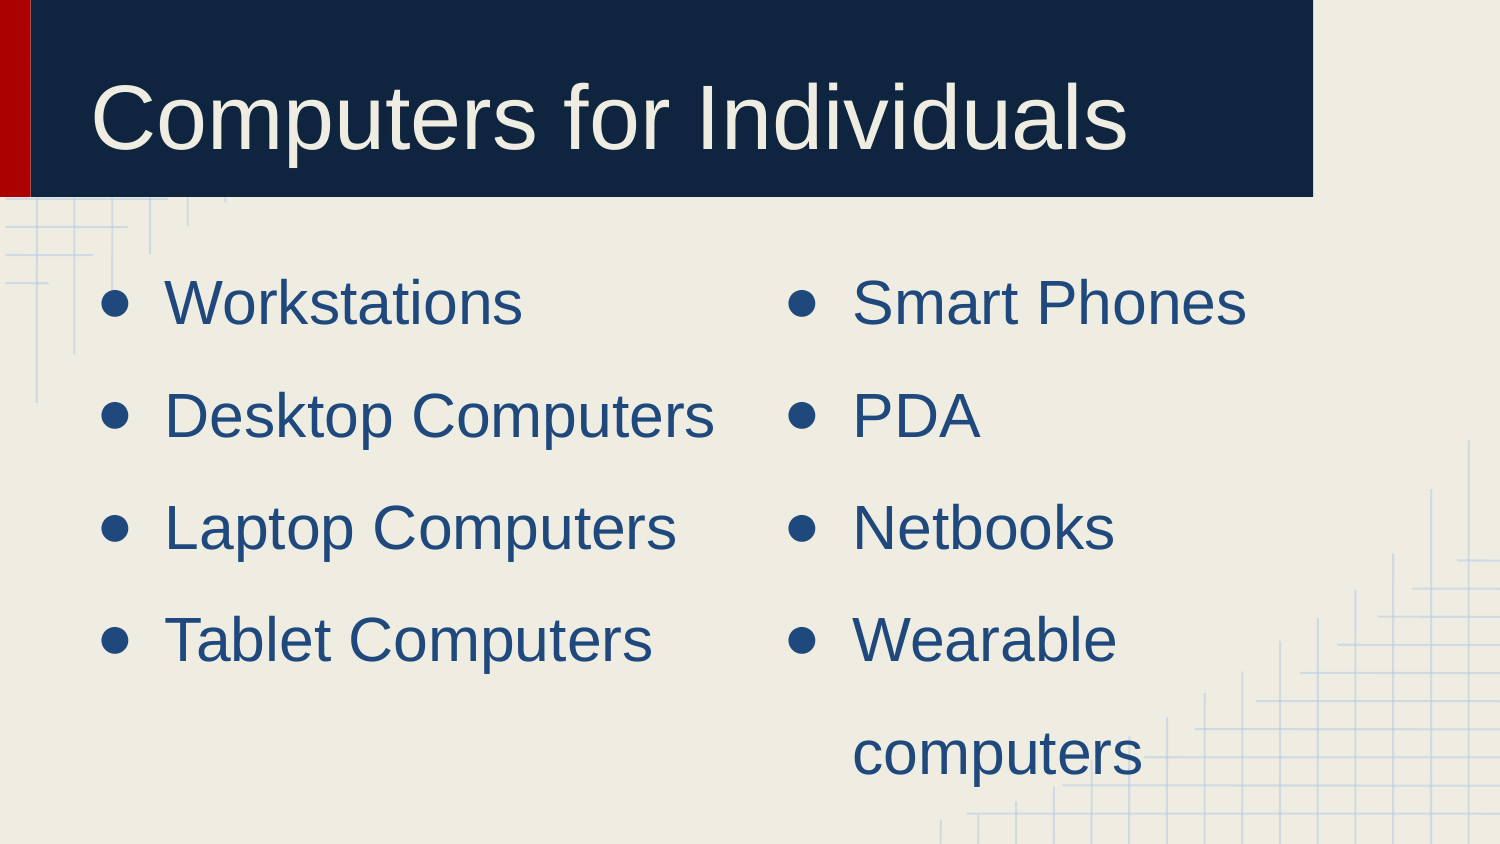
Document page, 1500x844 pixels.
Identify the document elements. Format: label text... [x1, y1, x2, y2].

title Computers for Individuals [75, 16, 1276, 183]
list Smart Phones PDA Netbooks Wearable computers [762, 209, 1425, 806]
list Workstations Desktop Computers Laptop Computers Tablet Computers [74, 209, 738, 806]
